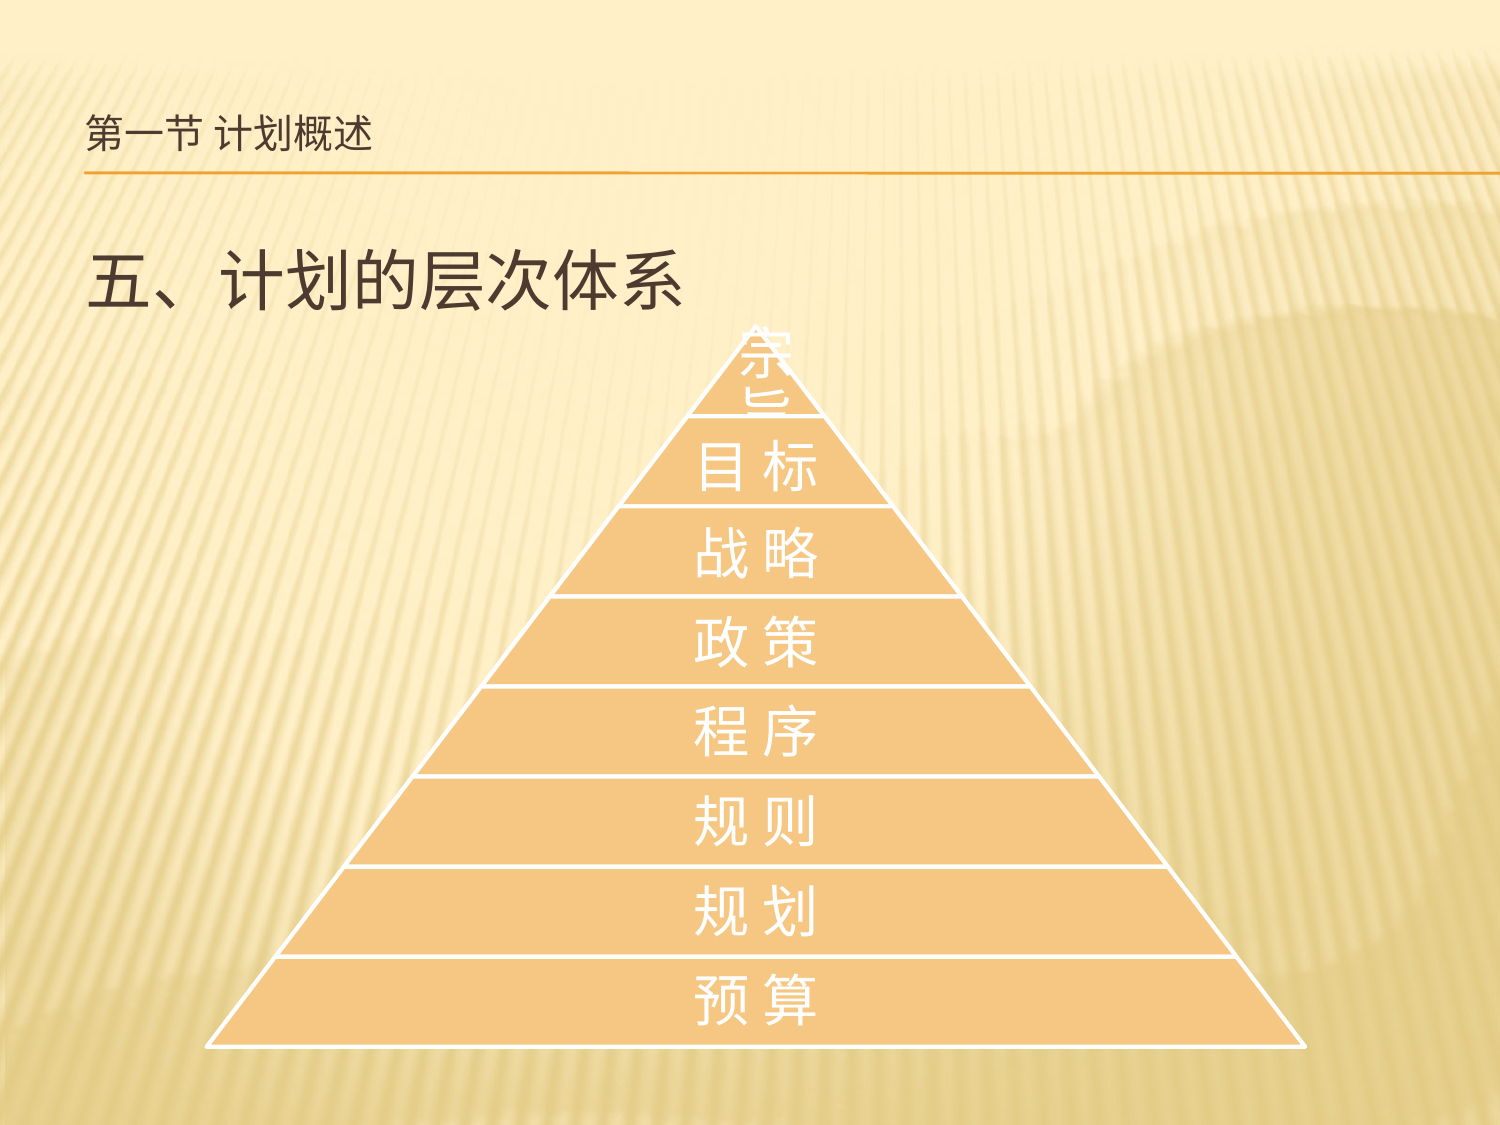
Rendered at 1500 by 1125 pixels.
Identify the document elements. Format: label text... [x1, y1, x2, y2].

list 五、计划的层次体系 [70, 230, 1421, 874]
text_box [206, 325, 1306, 1048]
title 第一节 计划概述 [70, 35, 1425, 213]
